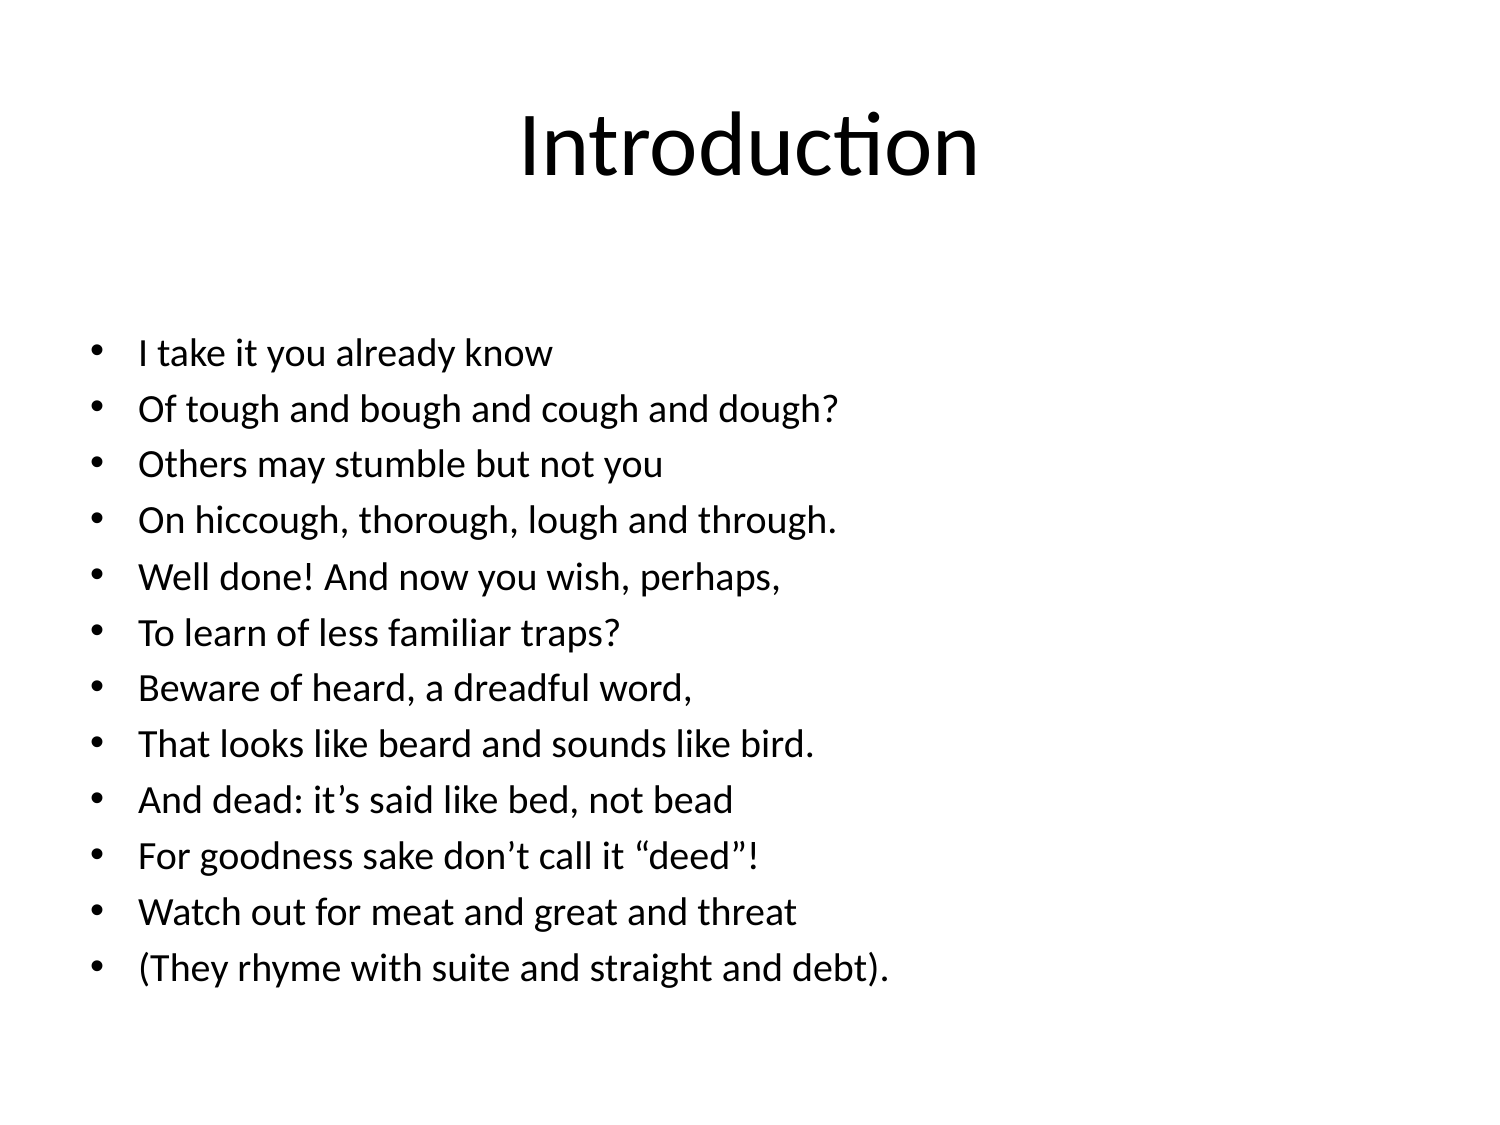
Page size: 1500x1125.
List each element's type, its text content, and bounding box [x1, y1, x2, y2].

list I take it you already know Of tough and bough and cough and dough? Others may stumble but not you On hiccough, thorough, lough and through. Well done! And now you wish, perhaps, To learn of less familiar traps? Beware of heard, a dreadful word, That looks like beard and sounds like bird. And dead: it’s said like bed, not bead For goodness sake don’t call it “deed”! Watch out for meat and great and threat (They rhyme with suite and straight and debt). [75, 262, 1425, 1005]
title Introduction [75, 45, 1425, 233]
